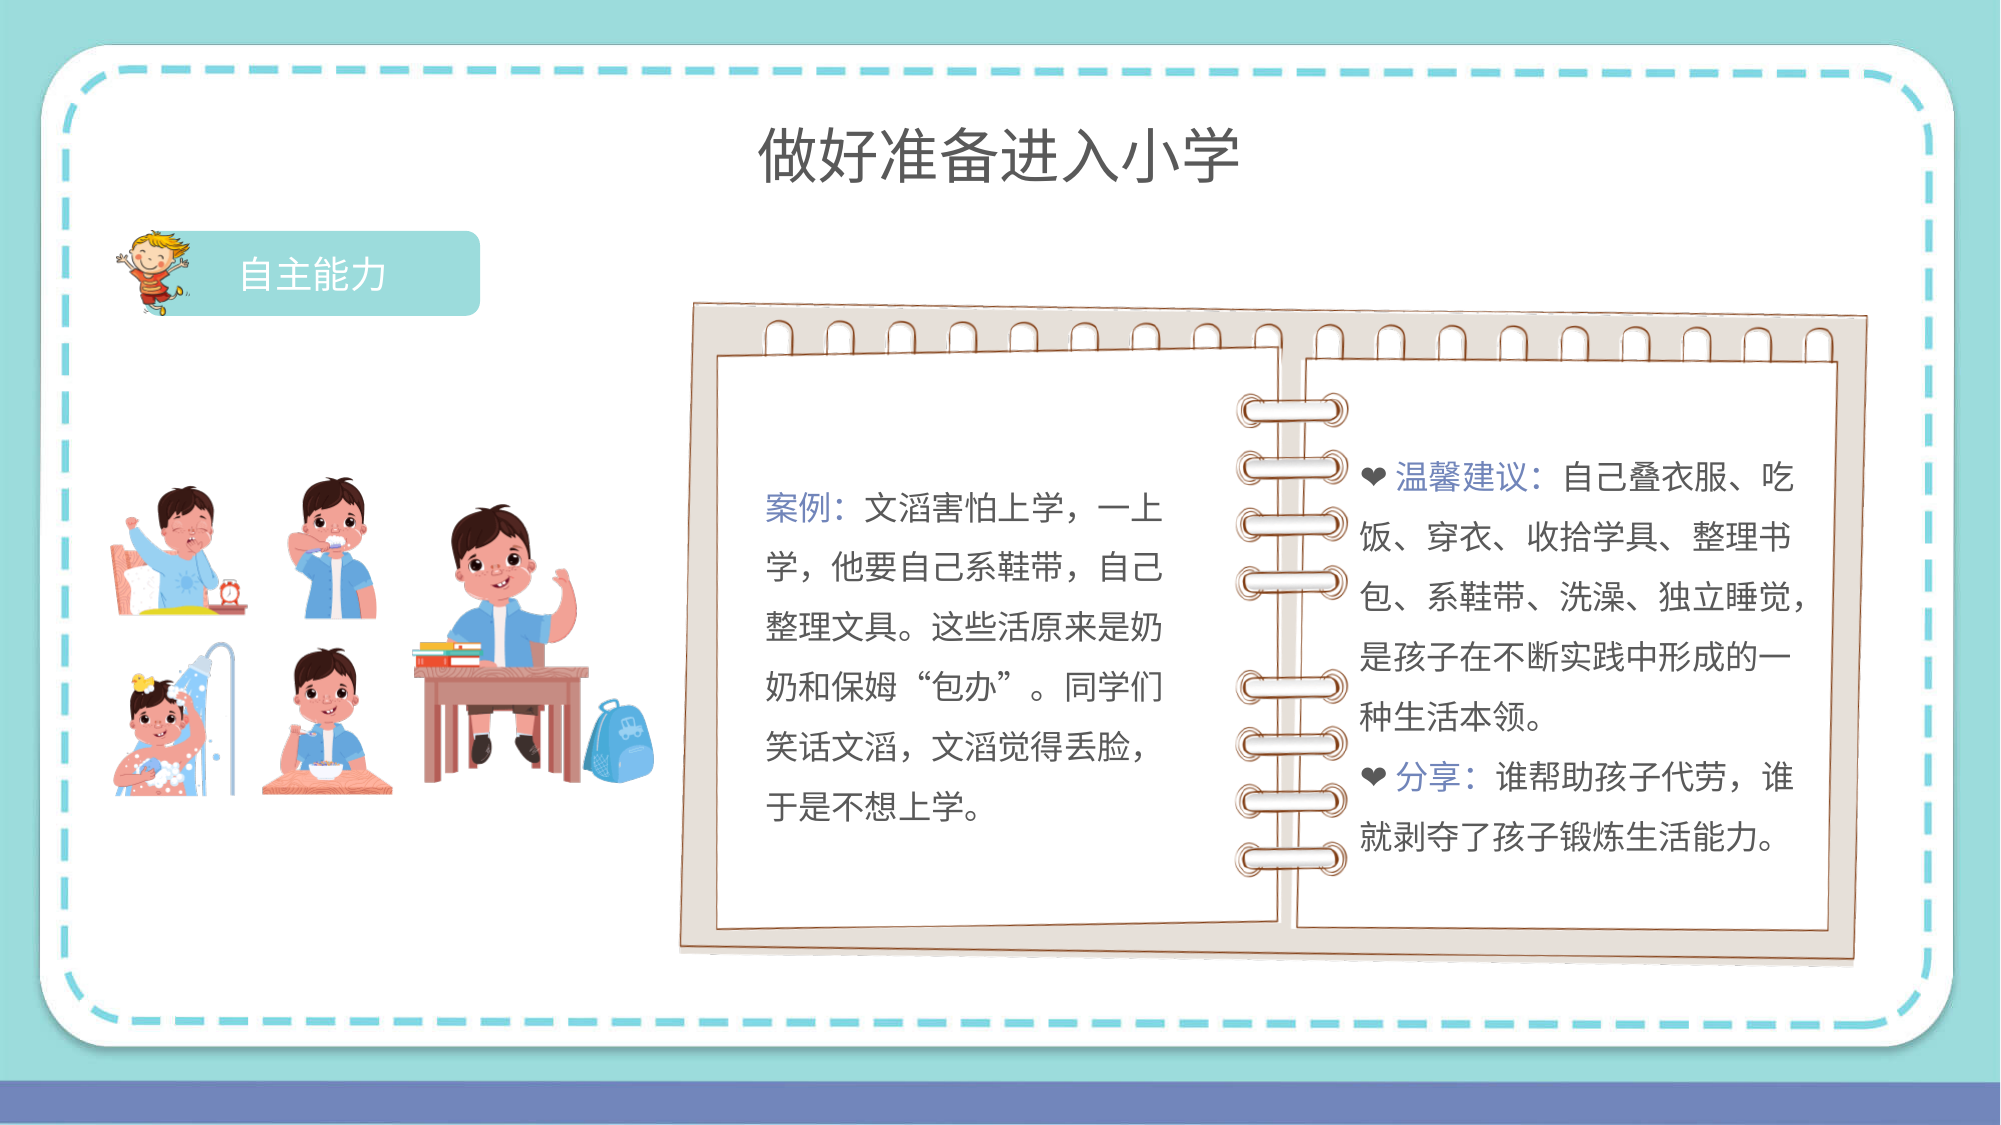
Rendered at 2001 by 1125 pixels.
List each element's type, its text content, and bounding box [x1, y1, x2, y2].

text_box 自主能力 [154, 229, 482, 317]
picture [0, 0, 2001, 1125]
text_box 做好准备进入小学 [743, 110, 1257, 198]
